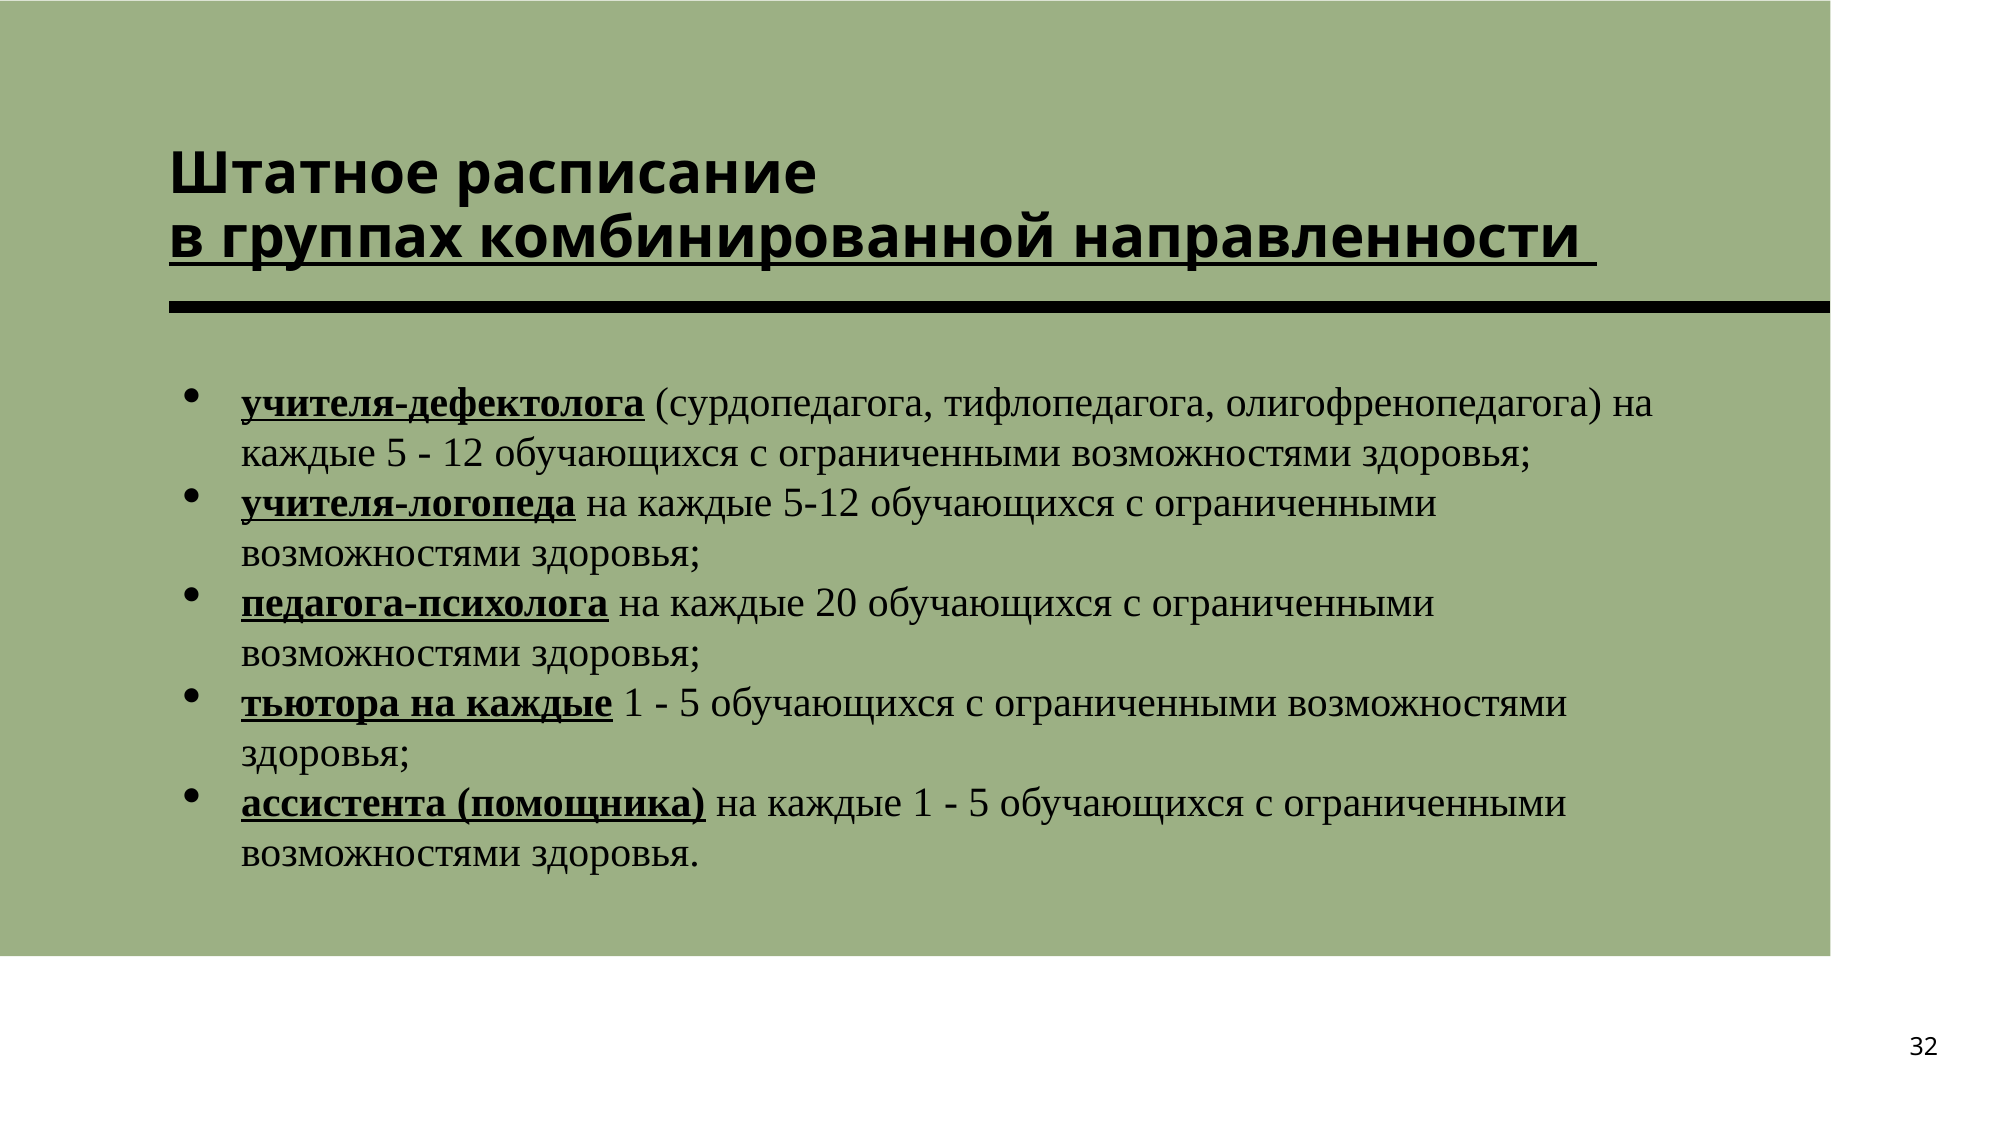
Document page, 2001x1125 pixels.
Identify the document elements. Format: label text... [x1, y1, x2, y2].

title Штатное расписание в группах комбинированной направленности [168, 72, 1825, 270]
text_box учителя-дефектолога (сурдопедагога, тифлопедагога, олигофренопедагога) на каждые 5 - 12 обучающихся с ограниченными возможностями здоровья; учителя-логопеда на каждые 5-12 обучающихся с ограниченными возможностями здоровья; педагога-психолога на каждые 20 обучающихся с ограниченными возможностями здоровья; тьютора на каждые 1 - 5 обучающихся с ограниченными возможностями здоровья; ассистента (помощника) на каждые 1 - 5 обучающихся с ограниченными возможностями здоровья. [169, 367, 1722, 883]
slide_number 32 [1885, 1032, 1954, 1063]
